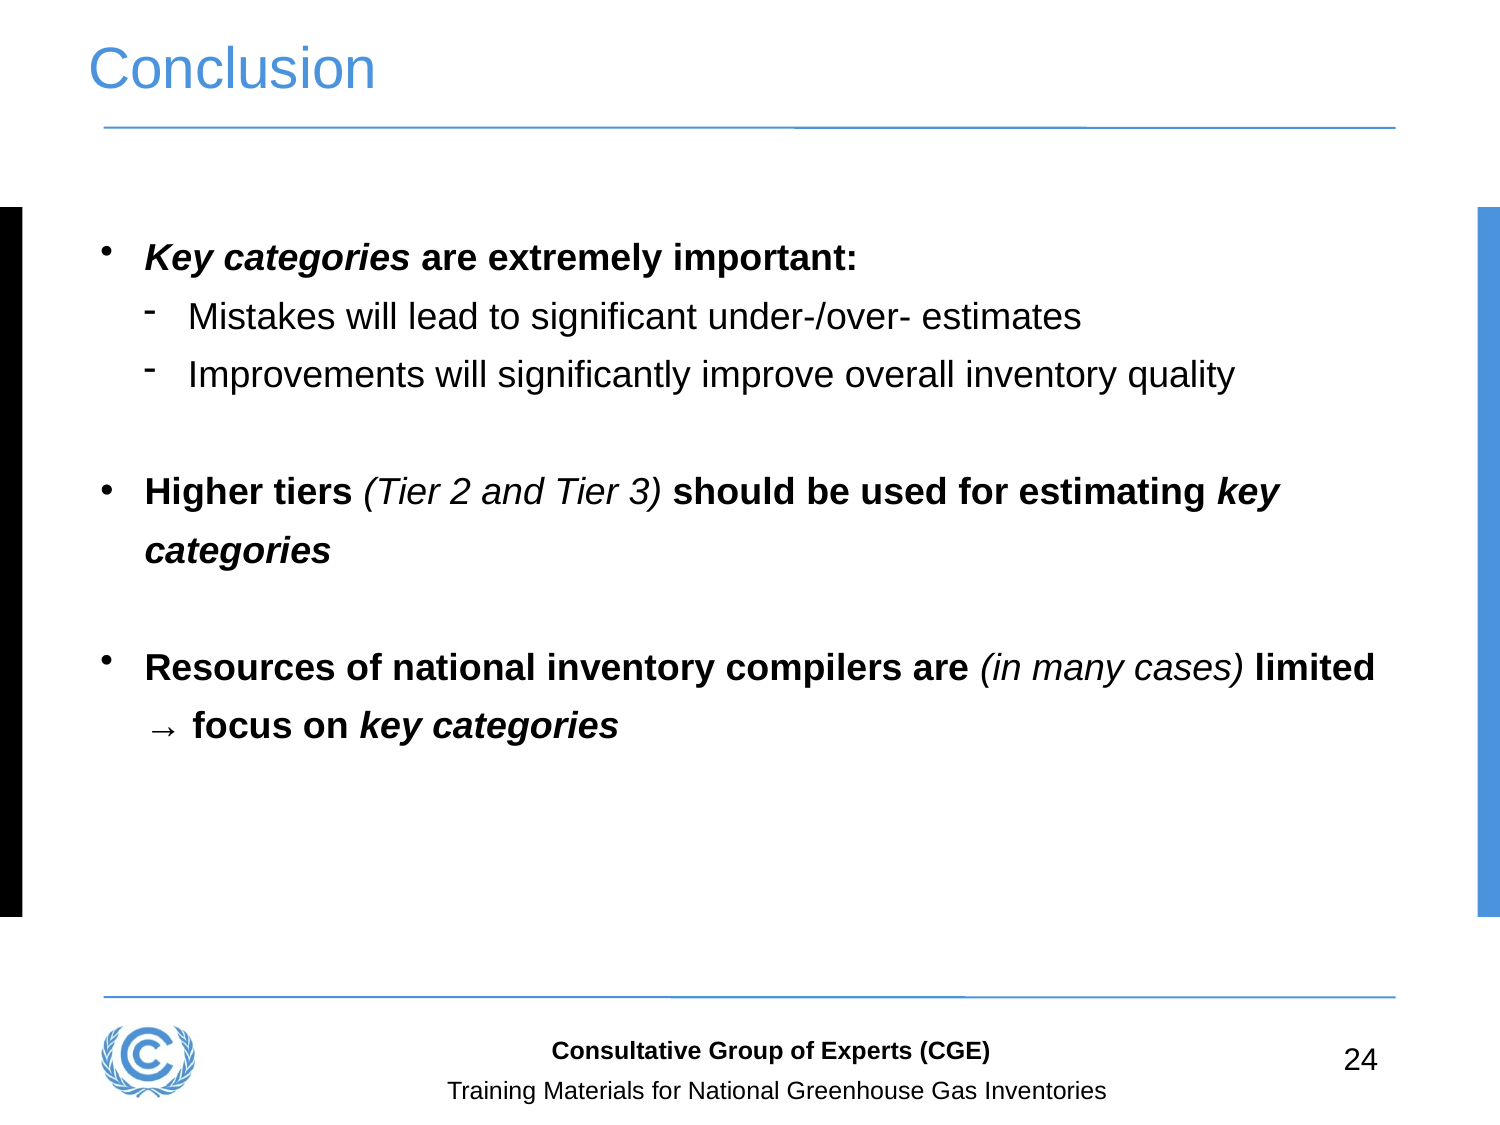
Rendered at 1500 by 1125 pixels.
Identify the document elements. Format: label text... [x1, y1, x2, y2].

text_box Training Materials for National Greenhouse Gas Inventories [432, 1067, 1291, 1097]
picture [101, 1001, 209, 1108]
title Conclusion [88, 42, 1388, 126]
text_box Consultative Group of Experts (CGE) [536, 1027, 1046, 1068]
text_box 24 [1328, 1032, 1400, 1085]
list Key categories are extremely important: Mistakes will lead to significant under-/over- estimates Improvements will significantly improve overall inventory quality Higher tiers (Tier 2 and Tier 3) should be used for estimating key categories Resources of national inventory compilers are (in many cases) limited → focus on key categories [100, 219, 1400, 953]
